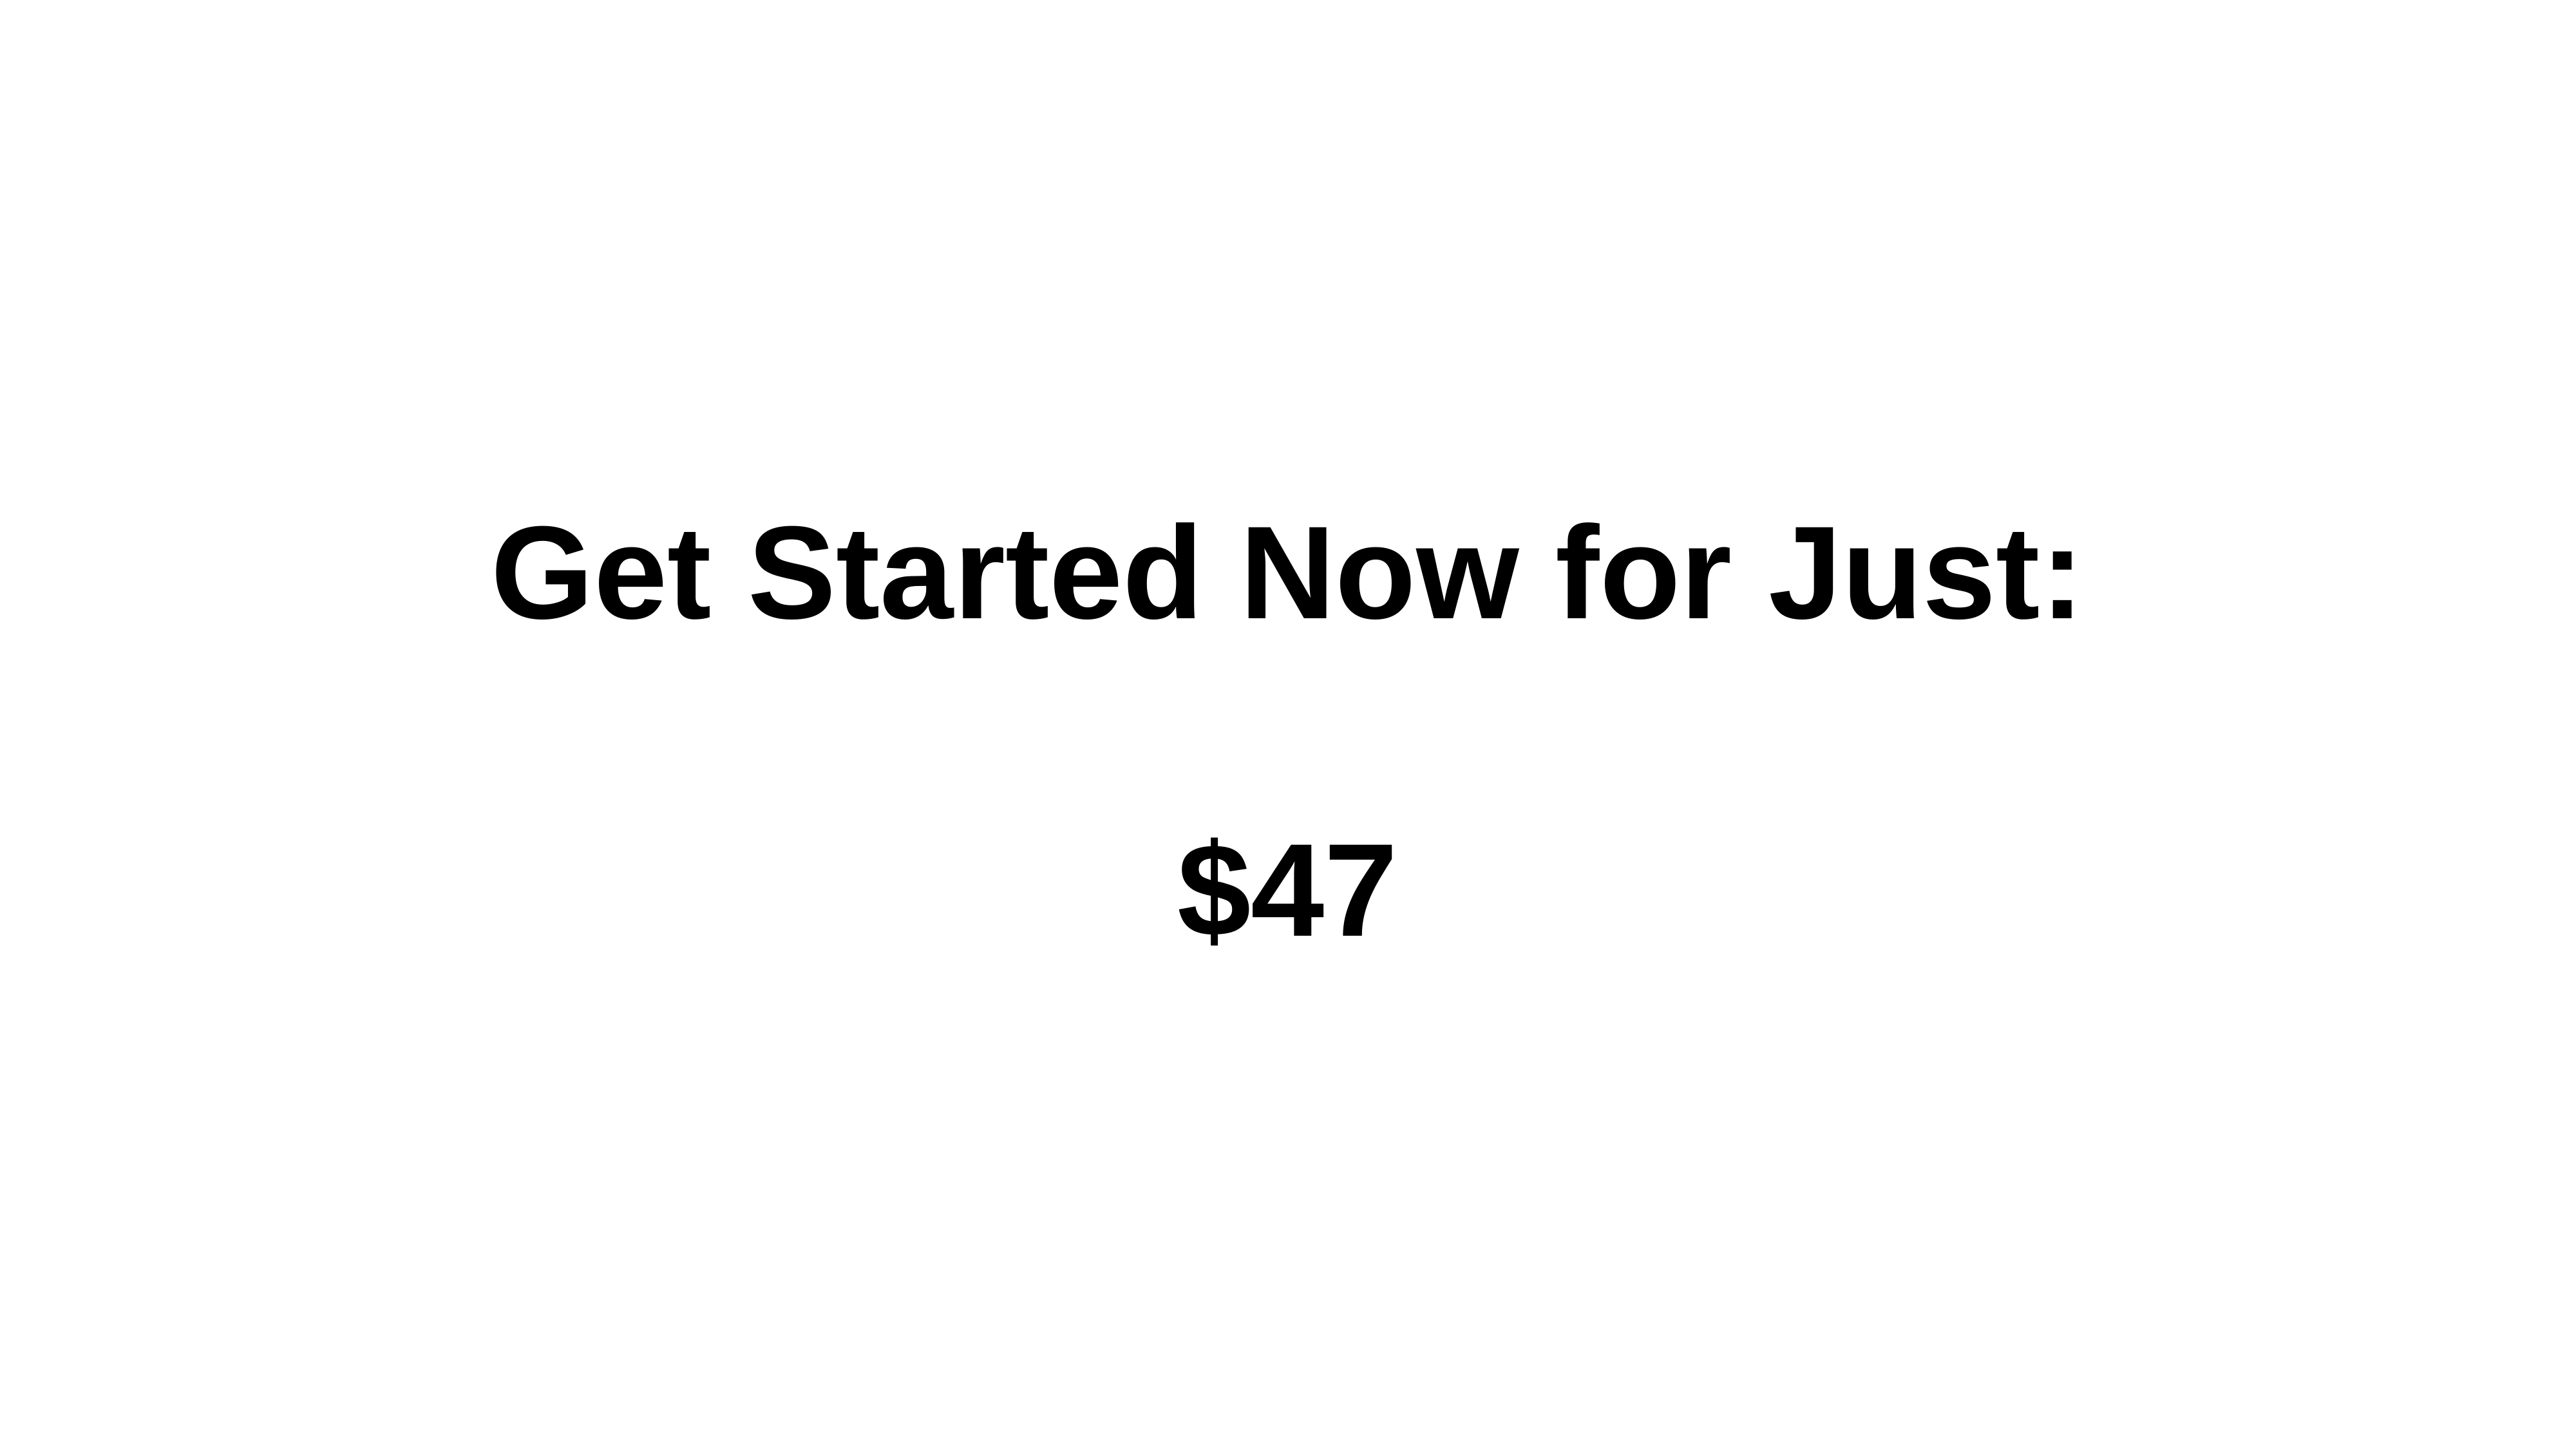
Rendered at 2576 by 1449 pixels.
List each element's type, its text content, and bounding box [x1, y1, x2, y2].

title Get Started Now for Just: $47 [187, 478, 2389, 971]
